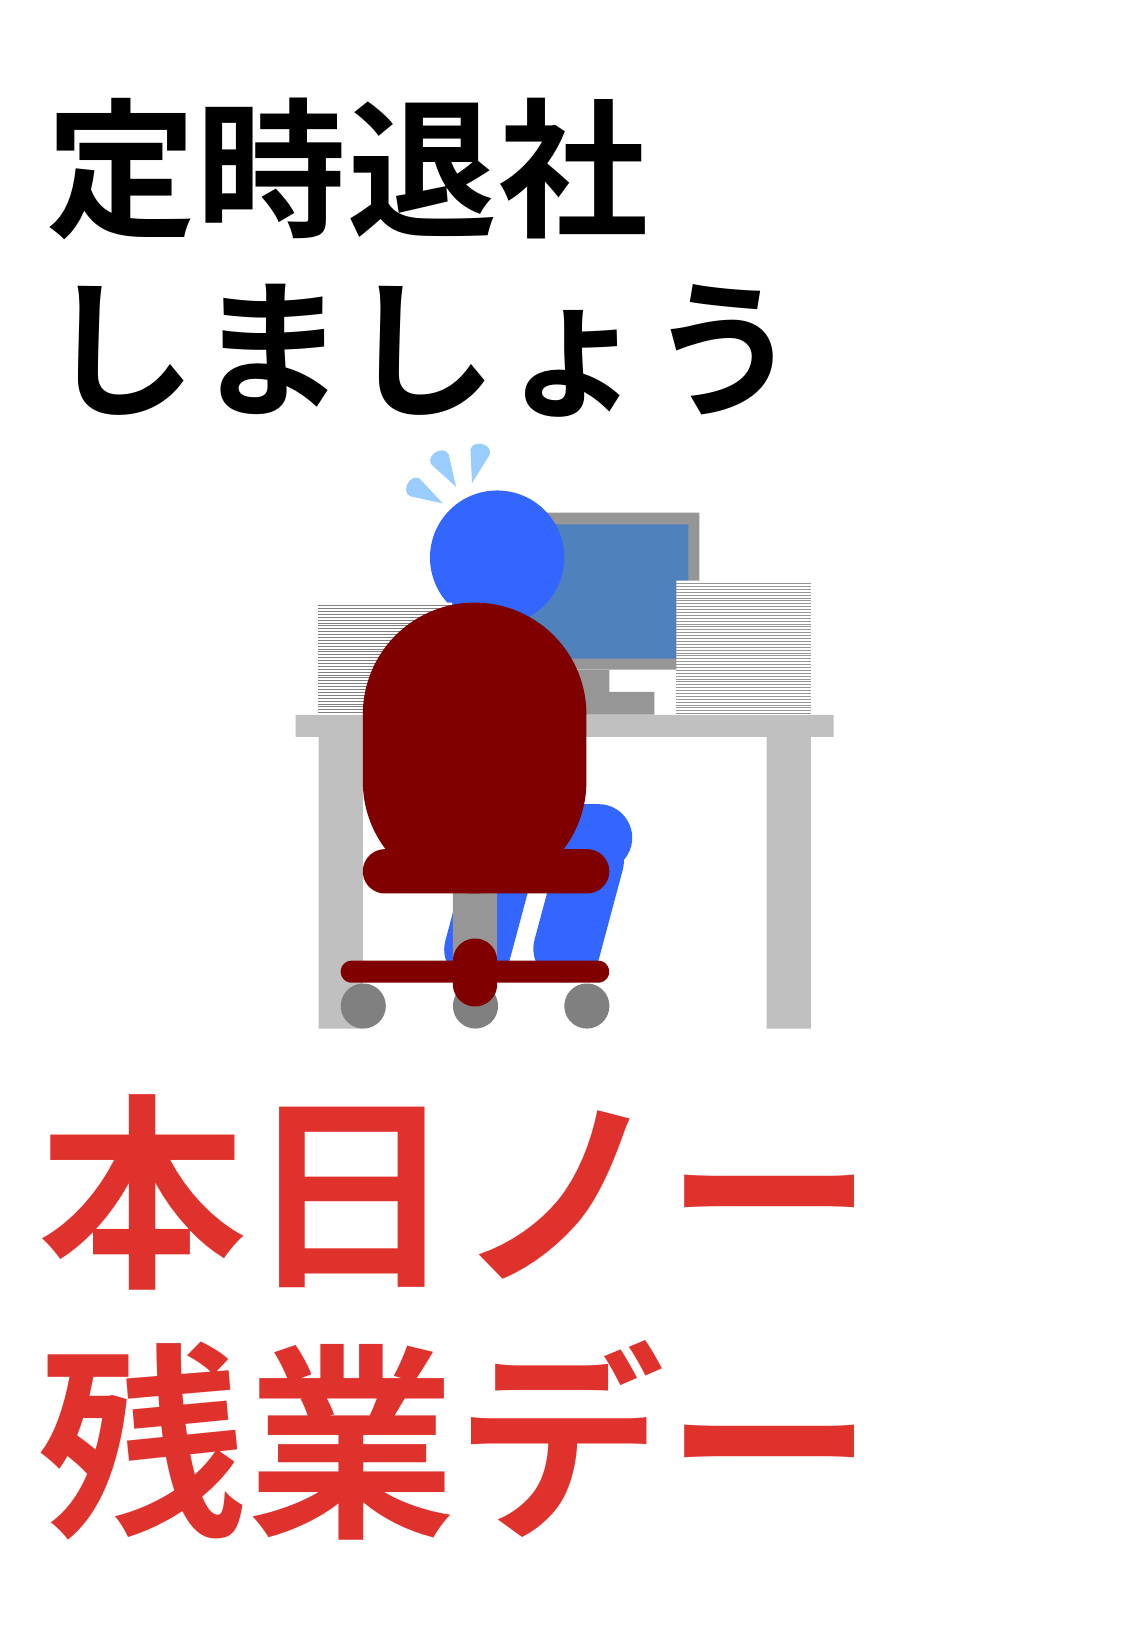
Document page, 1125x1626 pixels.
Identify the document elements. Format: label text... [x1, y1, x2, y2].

text_box 定時退社 しましょう [30, 68, 1093, 444]
text_box 本日ノー 残業デー [23, 1056, 1106, 1571]
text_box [295, 445, 834, 1029]
